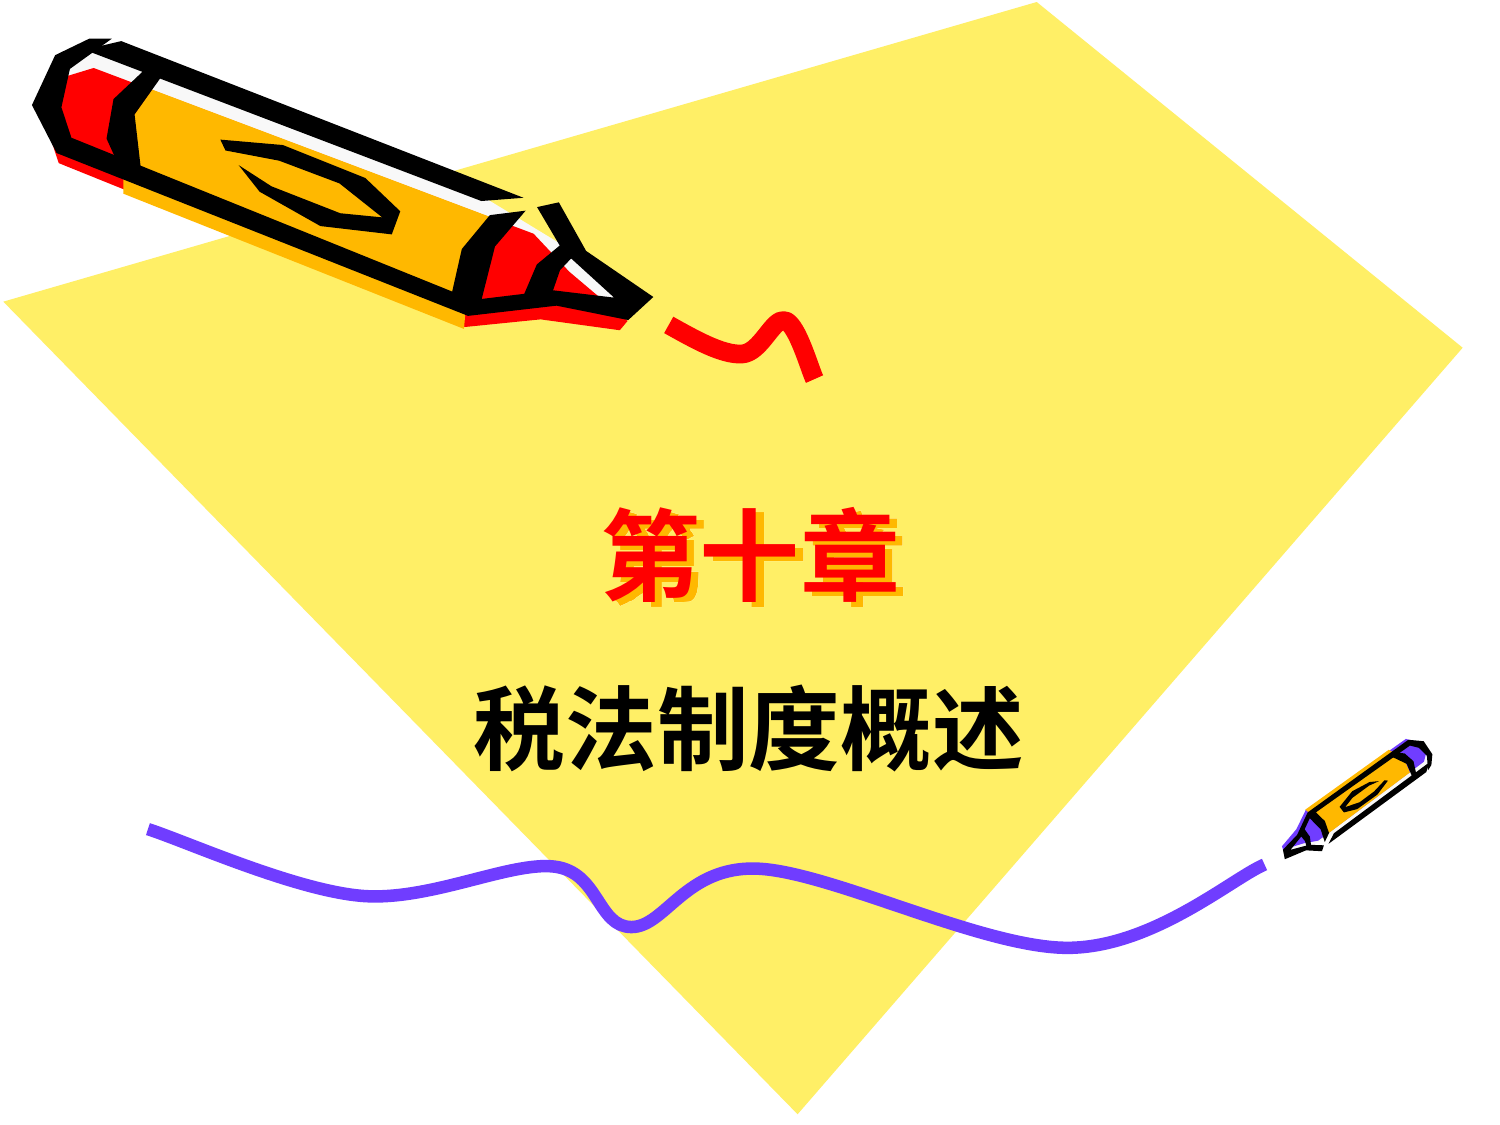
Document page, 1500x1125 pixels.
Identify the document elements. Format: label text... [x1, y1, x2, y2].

title 第十章 [224, 247, 1276, 622]
subtitle 税法制度概述 [253, 664, 1244, 830]
